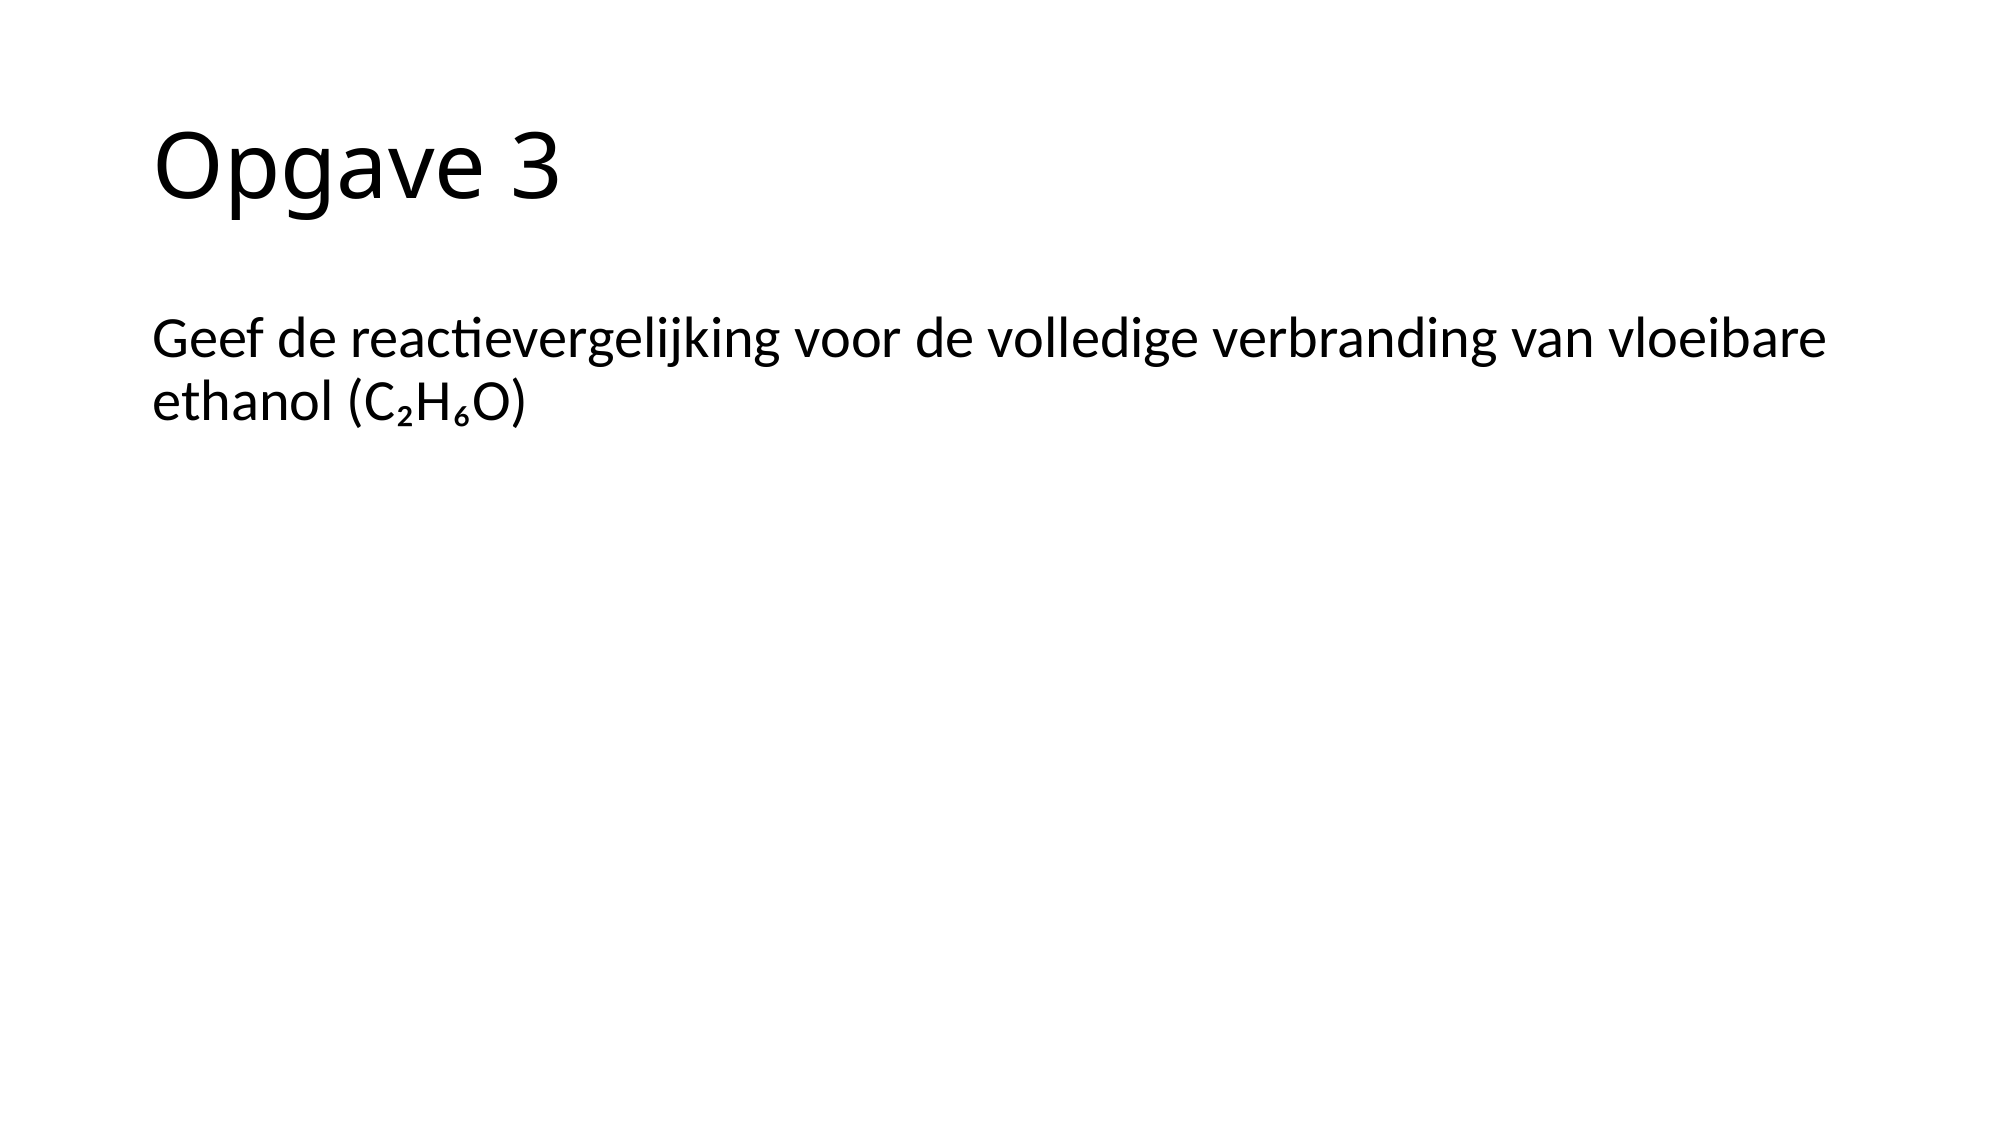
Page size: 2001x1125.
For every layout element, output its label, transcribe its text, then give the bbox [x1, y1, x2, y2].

title Opgave 3 [137, 59, 1863, 278]
list Geef de reactievergelijking voor de volledige verbranding van vloeibare ethanol (C₂H₆O) [137, 299, 1863, 1014]
